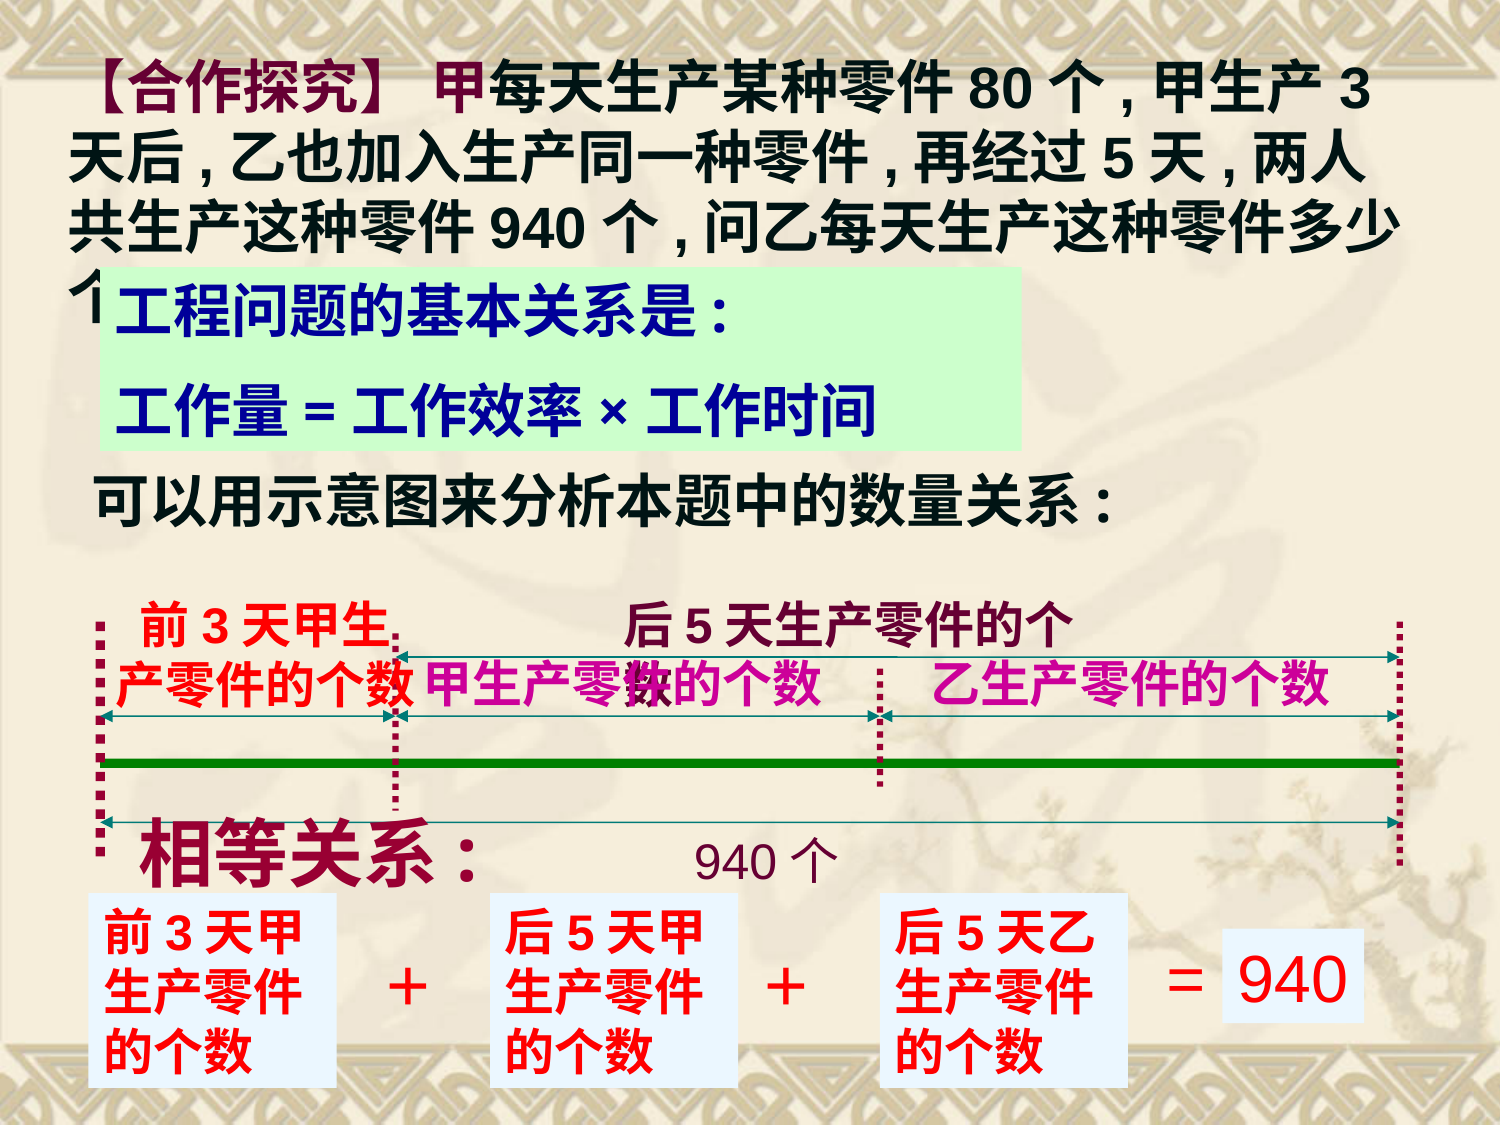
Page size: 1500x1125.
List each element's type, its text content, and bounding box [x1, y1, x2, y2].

text_box 前3天甲生产零件的个数 [88, 893, 337, 1088]
text_box 乙生产零件的个数 [915, 645, 1353, 720]
text_box 前3天甲生产零件的个数 [100, 586, 431, 721]
text_box 后5天甲生产零件的个数 [490, 893, 739, 1088]
text_box = [1151, 928, 1222, 1024]
text_box 甲生产零件的个数 [407, 645, 845, 720]
text_box 940 [1222, 928, 1365, 1024]
text_box 后5天乙生产零件的个数 [879, 893, 1128, 1088]
text_box 940个 [679, 822, 857, 898]
text_box + [372, 928, 444, 1034]
text_box 相等关系: [123, 798, 514, 904]
text_box 可以用示意图来分析本题中的数量关系: [76, 456, 1412, 541]
text_box 工程问题的基本关系是: 工作量=工作效率×工作时间 [100, 267, 1022, 451]
text_box [857, 816, 1400, 829]
picture [0, 0, 1500, 1125]
text_box [1353, 650, 1400, 664]
text_box + [749, 928, 845, 1034]
text_box [1353, 709, 1400, 723]
text_box 后5天生产零件的个数 [608, 586, 1128, 721]
text_box 【合作探究】 甲每天生产某种零件80个,甲生产3天后,乙也加入生产同一种零件,再经过5天,两人共生产这种零件940个,问乙每天生产这种零件多少个? [53, 42, 1436, 338]
text_box [100, 816, 123, 829]
